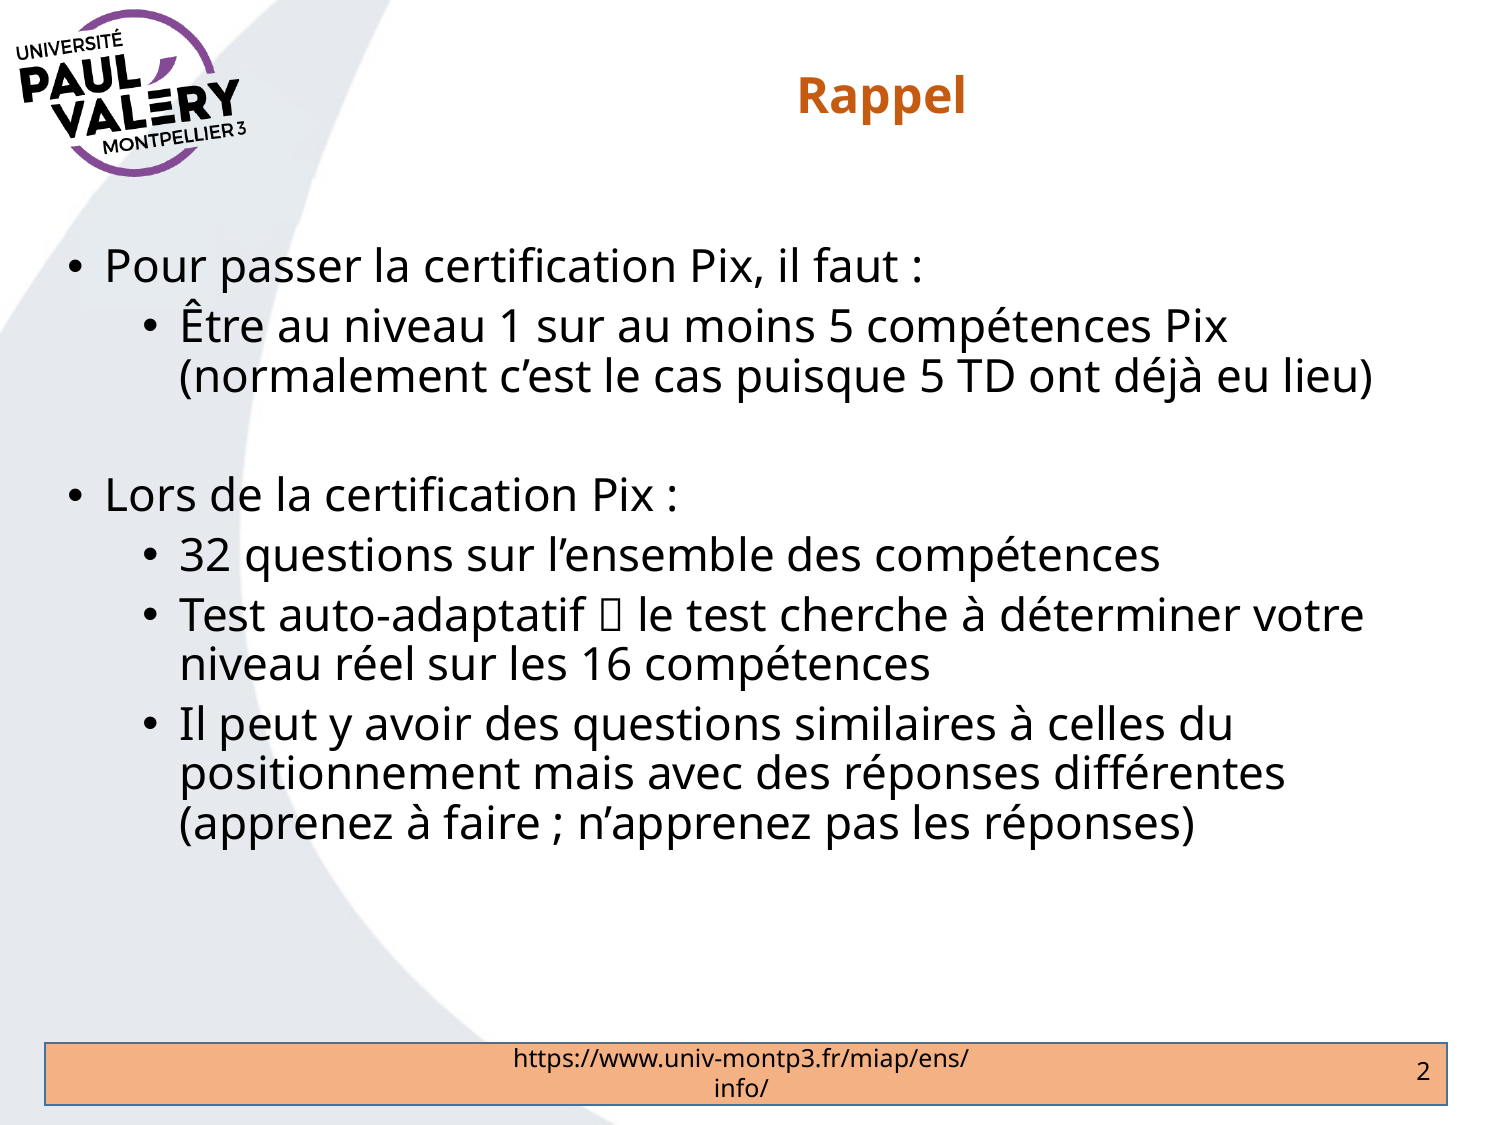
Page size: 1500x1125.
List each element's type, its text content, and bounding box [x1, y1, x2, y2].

picture [0, 0, 1500, 1125]
footer https://www.univ-montp3.fr/miap/ens/info/ [480, 1042, 1004, 1103]
title Rappel [319, 28, 1446, 168]
slide_number 2 [1107, 1042, 1446, 1103]
list Pour passer la certification Pix, il faut : Être au niveau 1 sur au moins 5 compétences Pix (normalement c’est le cas puisque 5 TD ont déjà eu lieu) Lors de la certification Pix : 32 questions sur l’ensemble des compétences Test auto-adaptatif  le test cherche à déterminer votre niveau réel sur les 16 compétences Il peut y avoir des questions similaires à celles du positionnement mais avec des réponses différentes (apprenez à faire ; n’apprenez pas les réponses) [52, 235, 1446, 1001]
